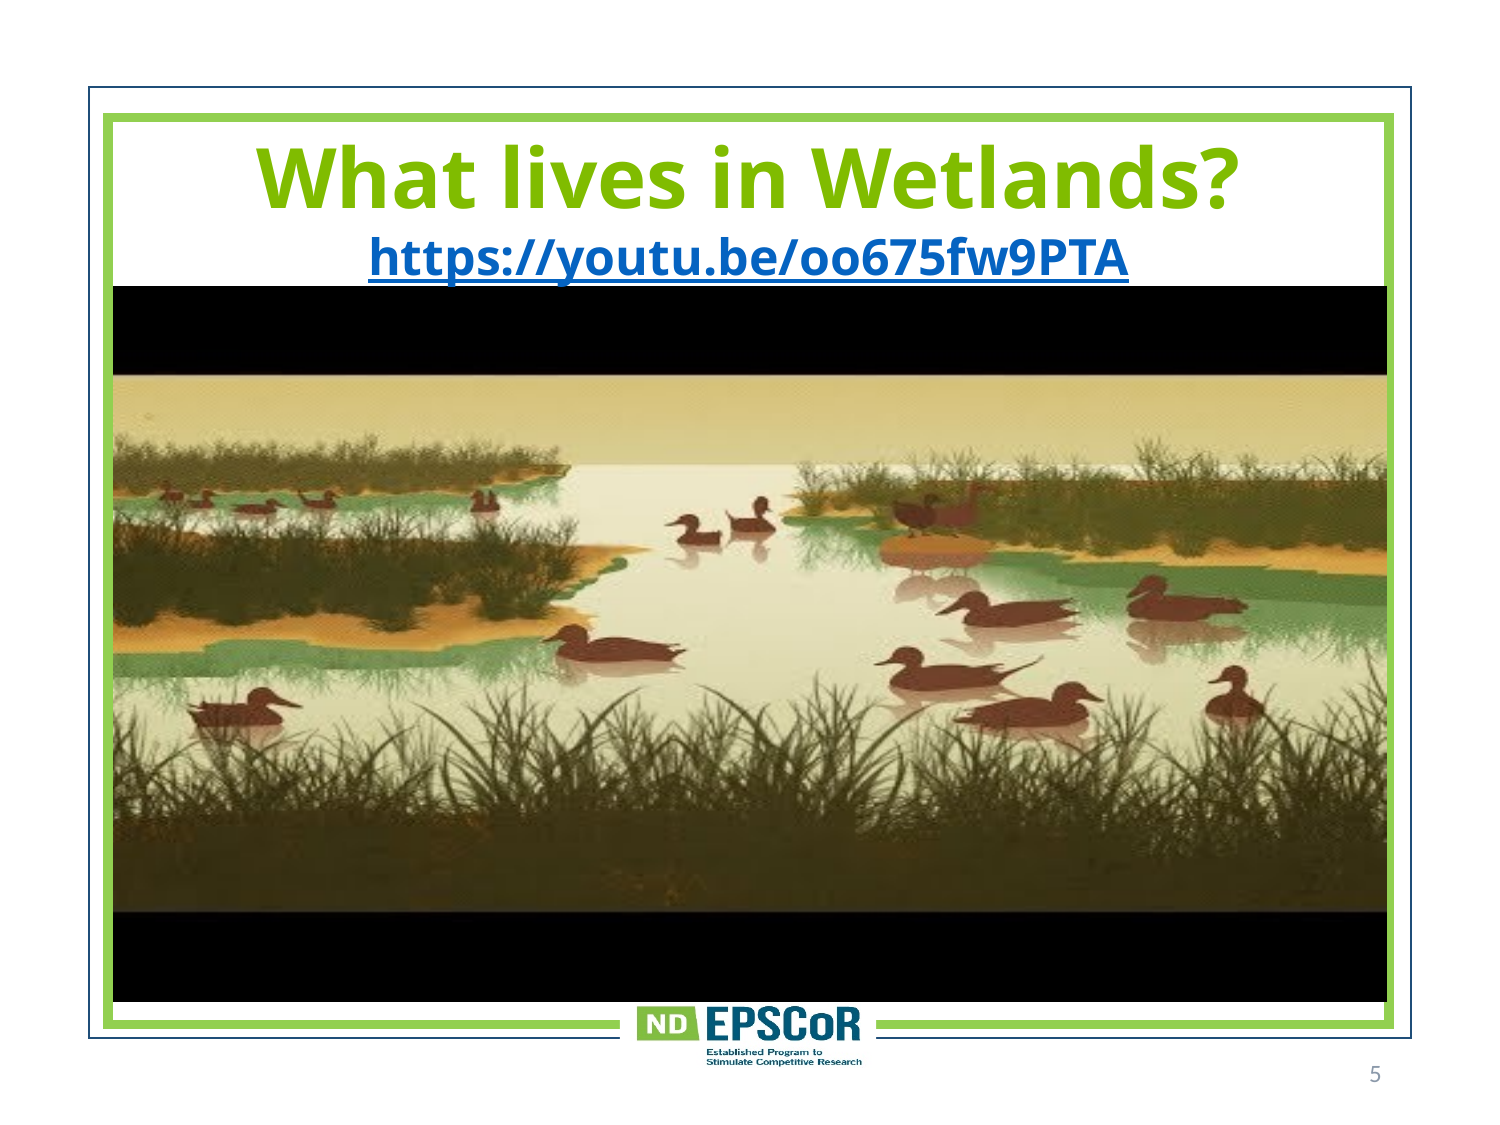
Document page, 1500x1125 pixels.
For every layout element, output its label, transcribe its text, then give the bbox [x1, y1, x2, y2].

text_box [112, 285, 1388, 1003]
title What lives in Wetlands? https://youtu.be/oo675fw9PTA [119, 169, 1378, 255]
slide_number 5 [1059, 1042, 1397, 1103]
picture [88, 86, 1412, 1068]
